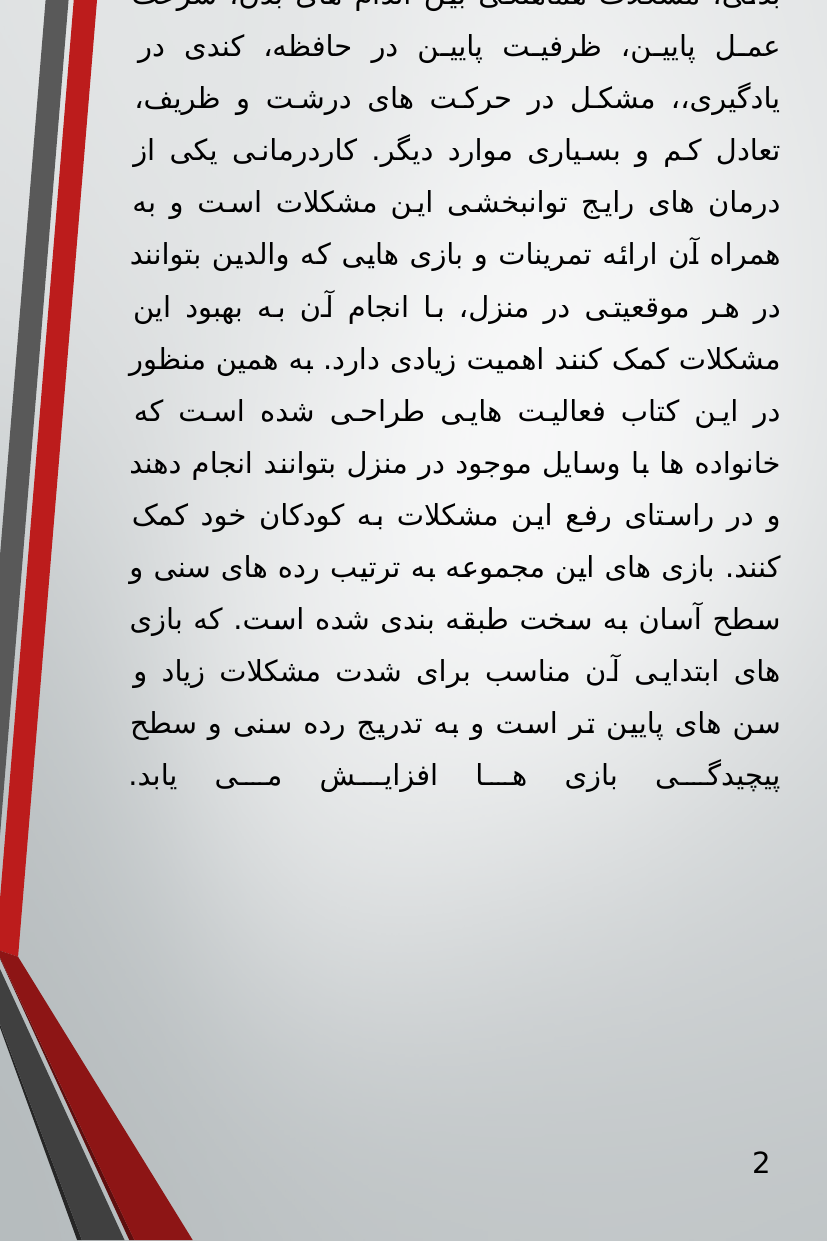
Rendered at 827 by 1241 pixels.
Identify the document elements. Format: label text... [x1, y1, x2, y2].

title مشکلات حسی، ضعف در طرحواره بدنی وآگاهی بدنی، مشکلات هماهنگی بین اندام های بدن، سرعت عمل پایین، ظرفیت پایین در حافظه، کندی در یادگیری،، مشکل در حرکت های درشت و ظریف، تعادل کم و بسیاری موارد دیگر. کاردرمانی یکی از درمان های رایج توانبخشی این مشکلات است و به همراه آن ارائه تمرینات و بازی هایی که والدین بتوانند در هر موقعیتی در منزل، با انجام آن به بهبود این مشکلات کمک کنند اهمیت زیادی دارد. به همین منظور در این کتاب فعالیت هایی طراحی شده است که خانواده ها با وسایل موجود در منزل بتوانند انجام دهند و در راستای رفع این مشکلات به کودکان خود کمک کنند. بازی های این مجموعه به ترتیب رده های سنی و سطح آسان به سخت طبقه بندی شده است. که بازی های ابتدایی آن مناسب برای شدت مشکلات زیاد و سن های پایین تر است و به تدریج رده سنی و سطح پیچیدگی بازی ها افزایش می یابد. [113, 320, 796, 483]
slide_number 2 [746, 1129, 786, 1195]
